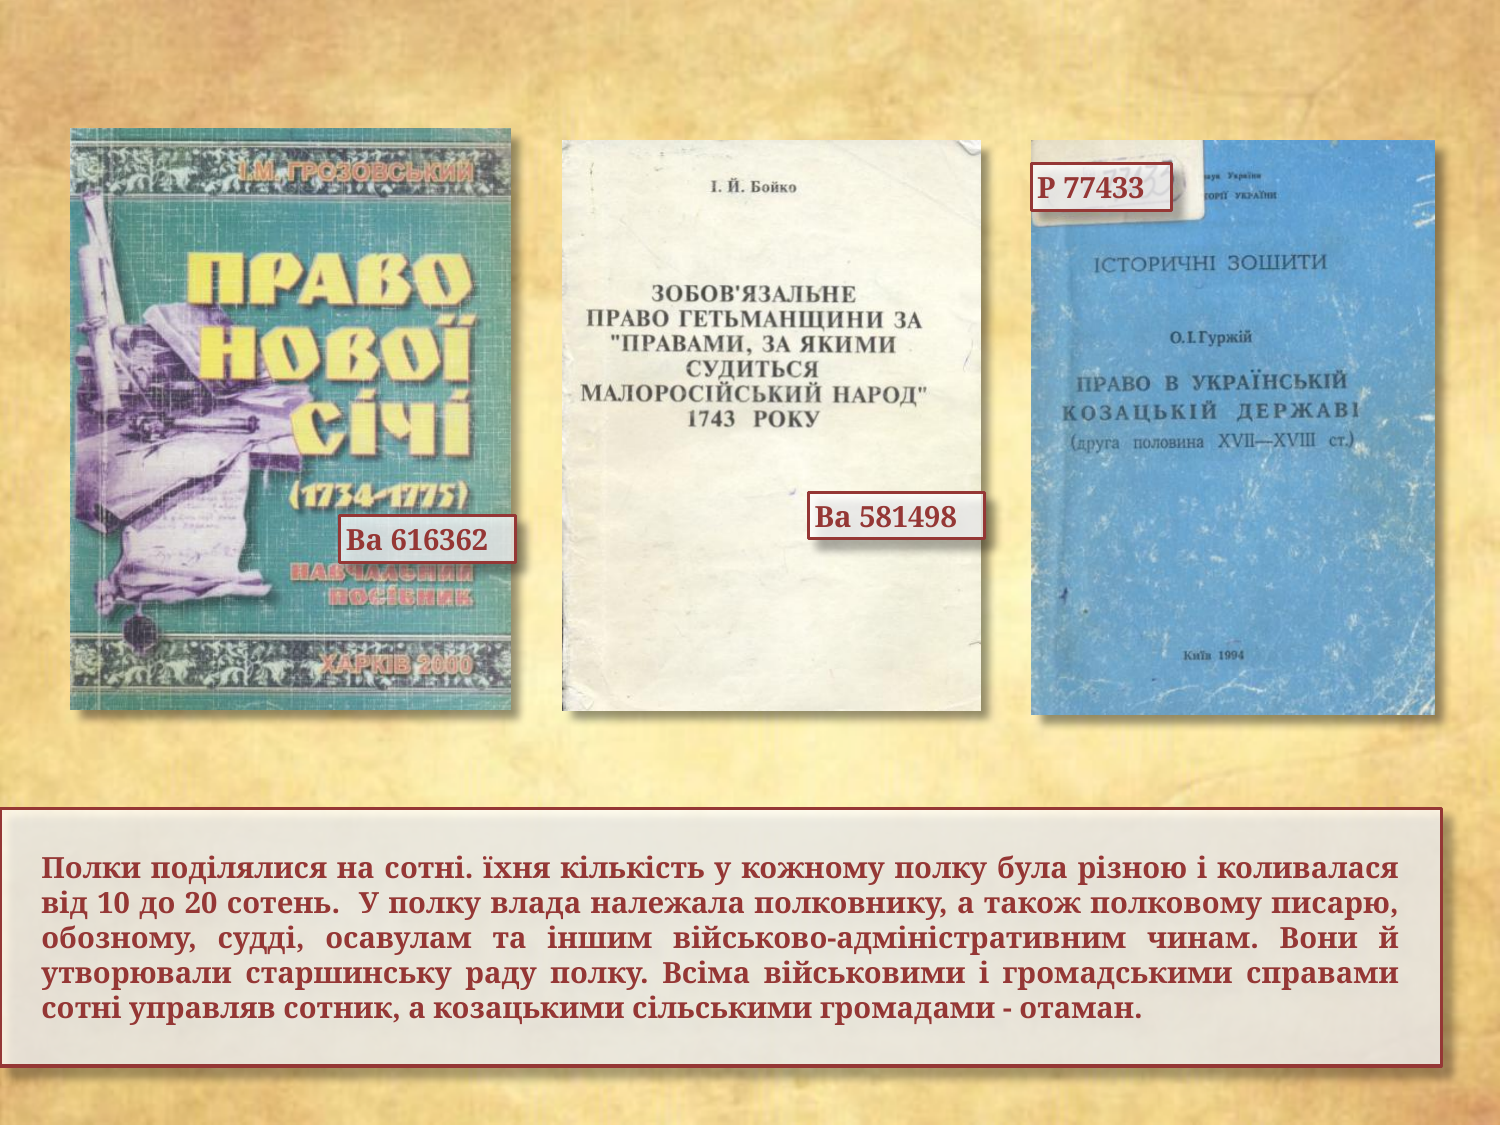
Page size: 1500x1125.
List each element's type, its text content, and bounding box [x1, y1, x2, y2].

picture [70, 128, 512, 710]
picture [1030, 140, 1436, 716]
text_box Вс 31791 [0, 0, 1500, 1125]
text_box Полки поділялися на сотні. їхня кількість у кожному полку була різною і коливалася від 10 до 20 сотень. У полку влада належала полковнику, а також полковому писарю, обозному, судді, осавулам та іншим військово-адміністративним чинам. Вони й утворювали старшинську раду полку. Всіма військовими і громадськими справами сотні управляв сотник, а козацькими сільськими громадами - отаман. [0, 808, 1442, 1066]
picture [562, 140, 981, 712]
